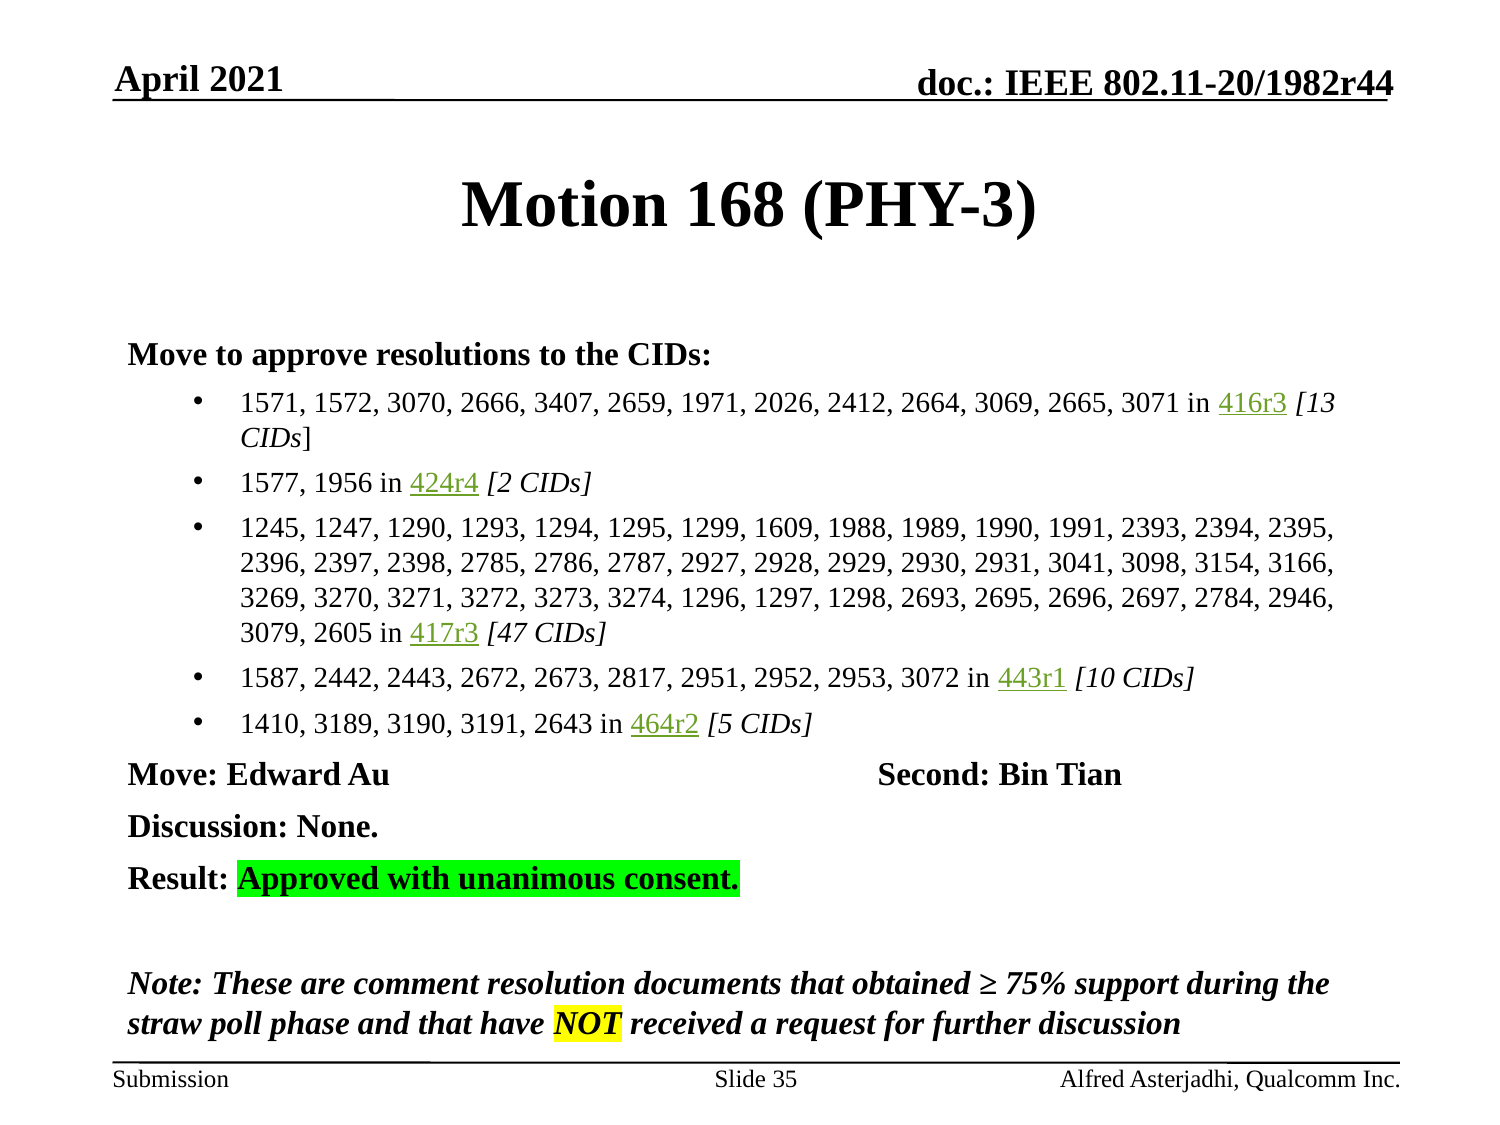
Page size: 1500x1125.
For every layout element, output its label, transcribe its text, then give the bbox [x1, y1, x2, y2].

list Move to approve resolutions to the CIDs: 1571, 1572, 3070, 2666, 3407, 2659, 1971, 2026, 2412, 2664, 3069, 2665, 3071 in 416r3 [13 CIDs] 1577, 1956 in 424r4 [2 CIDs] 1245, 1247, 1290, 1293, 1294, 1295, 1299, 1609, 1988, 1989, 1990, 1991, 2393, 2394, 2395, 2396, 2397, 2398, 2785, 2786, 2787, 2927, 2928, 2929, 2930, 2931, 3041, 3098, 3154, 3166, 3269, 3270, 3271, 3272, 3273, 3274, 1296, 1297, 1298, 2693, 2695, 2696, 2697, 2784, 2946, 3079, 2605 in 417r3 [47 CIDs] 1587, 2442, 2443, 2672, 2673, 2817, 2951, 2952, 2953, 3072 in 443r1 [10 CIDs] 1410, 3189, 3190, 3191, 2643 in 464r2 [5 CIDs] Move: Edward Au Second: Bin Tian Discussion: None. Result: Approved with unanimous consent. Note: These are comment resolution documents that obtained ≥ 75% support during the straw poll phase and that have NOT received a request for further discussion [112, 324, 1388, 1000]
title Motion 168 (PHY-3) [112, 112, 1388, 288]
slide_number Slide 35 [712, 1061, 800, 1123]
footer Alfred Asterjadhi, Qualcomm Inc. [878, 1061, 1402, 1093]
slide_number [114, 54, 423, 100]
